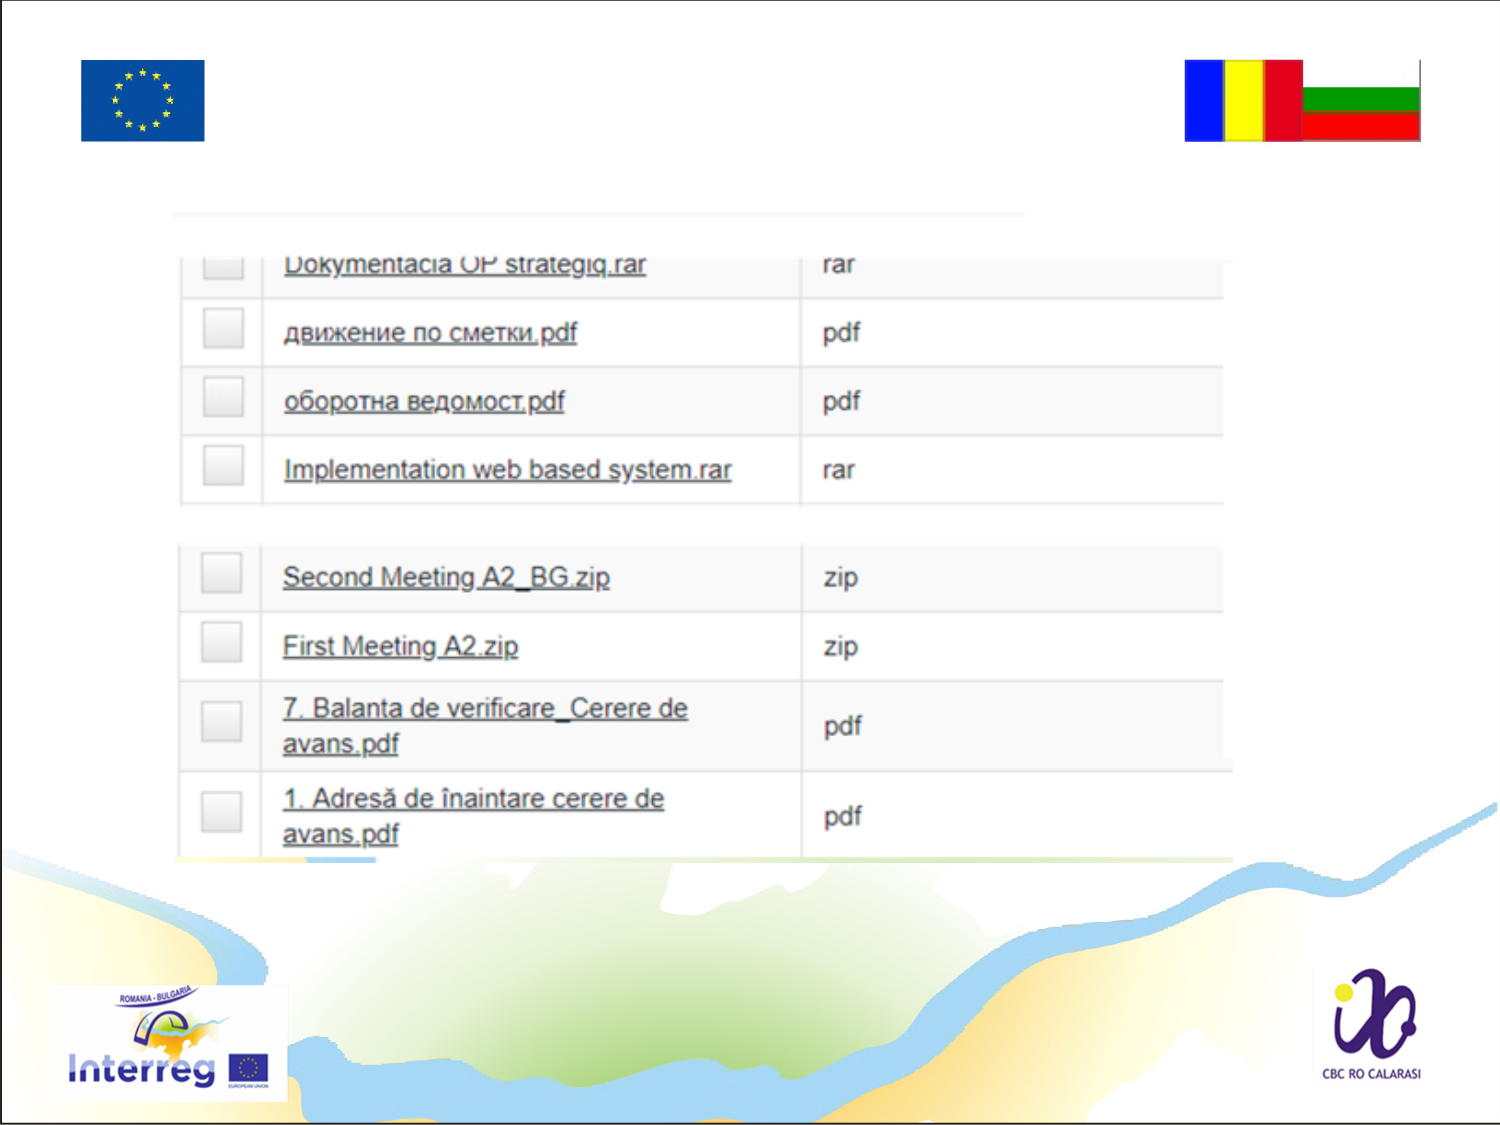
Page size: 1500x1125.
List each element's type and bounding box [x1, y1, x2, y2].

list [174, 212, 1233, 863]
picture [0, 0, 1500, 1125]
